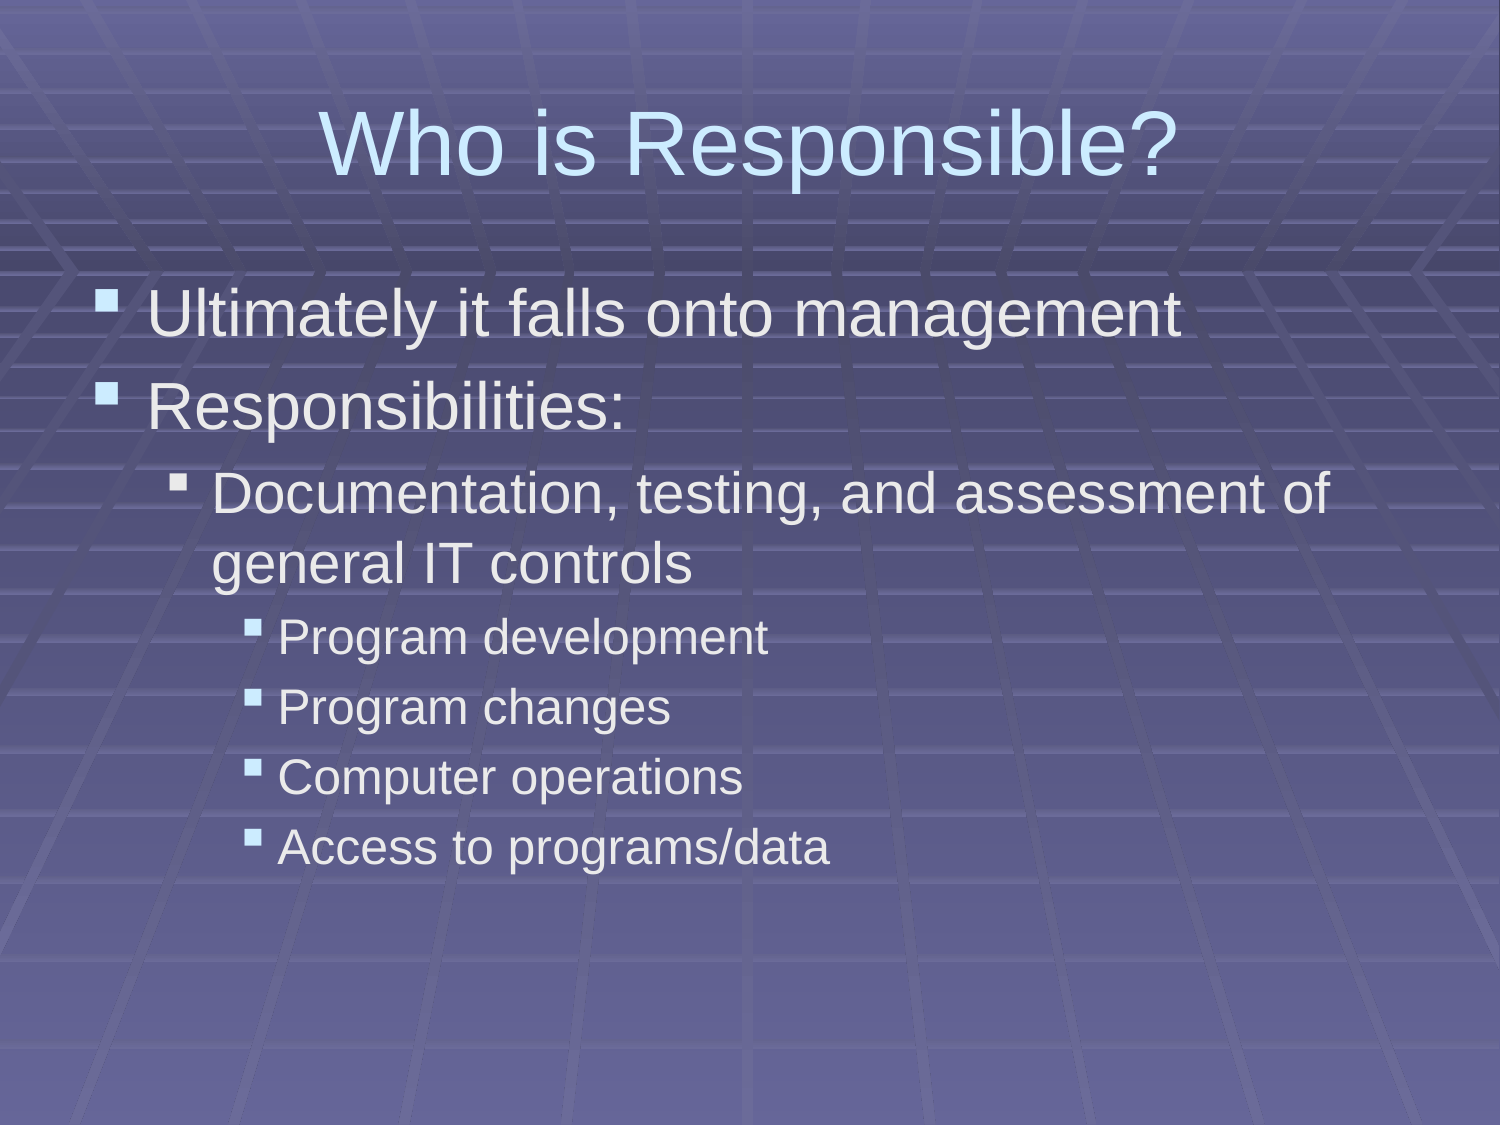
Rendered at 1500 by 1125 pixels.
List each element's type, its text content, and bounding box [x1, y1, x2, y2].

list Ultimately it falls onto management Responsibilities: Documentation, testing, and assessment of general IT controls Program development Program changes Computer operations Access to programs/data [74, 262, 1425, 1000]
title Who is Responsible? [74, 44, 1425, 233]
